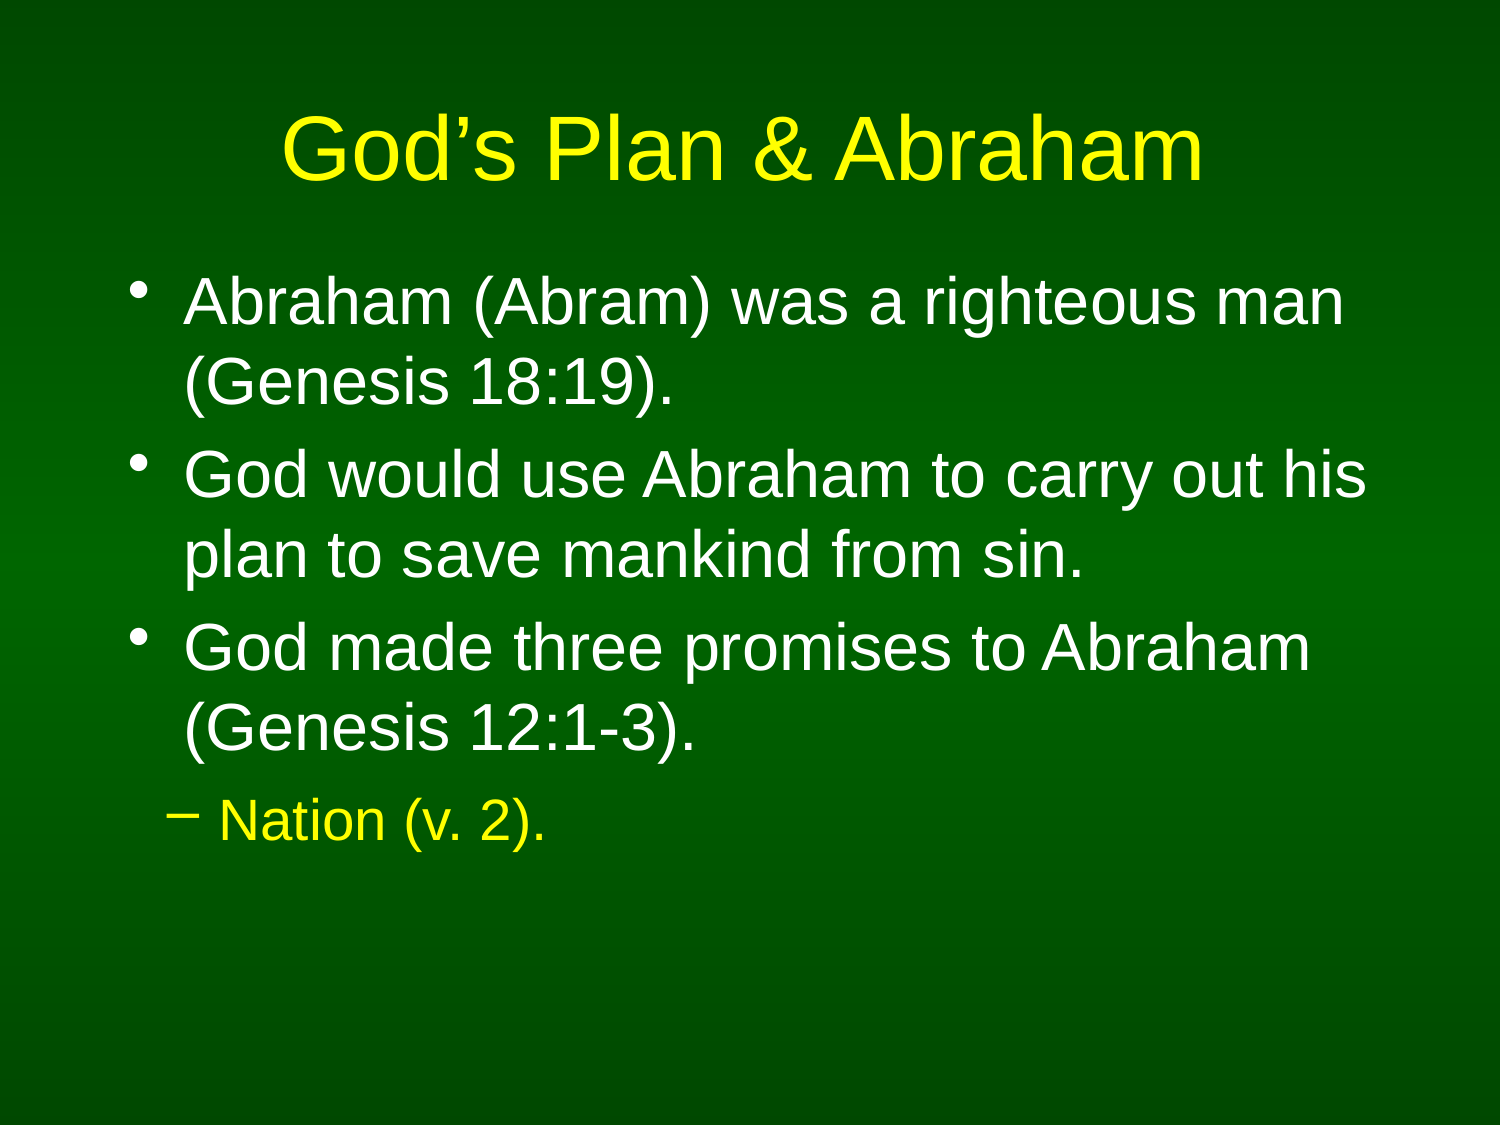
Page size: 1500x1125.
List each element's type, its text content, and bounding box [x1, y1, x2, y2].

title God’s Plan & Abraham [50, 50, 1438, 238]
text_box Nation (v. 2). [112, 774, 1500, 930]
list Abraham (Abram) was a righteous man (Genesis 18:19). God would use Abraham to carry out his plan to save mankind from sin. God made three promises to Abraham (Genesis 12:1-3). [112, 249, 1438, 774]
